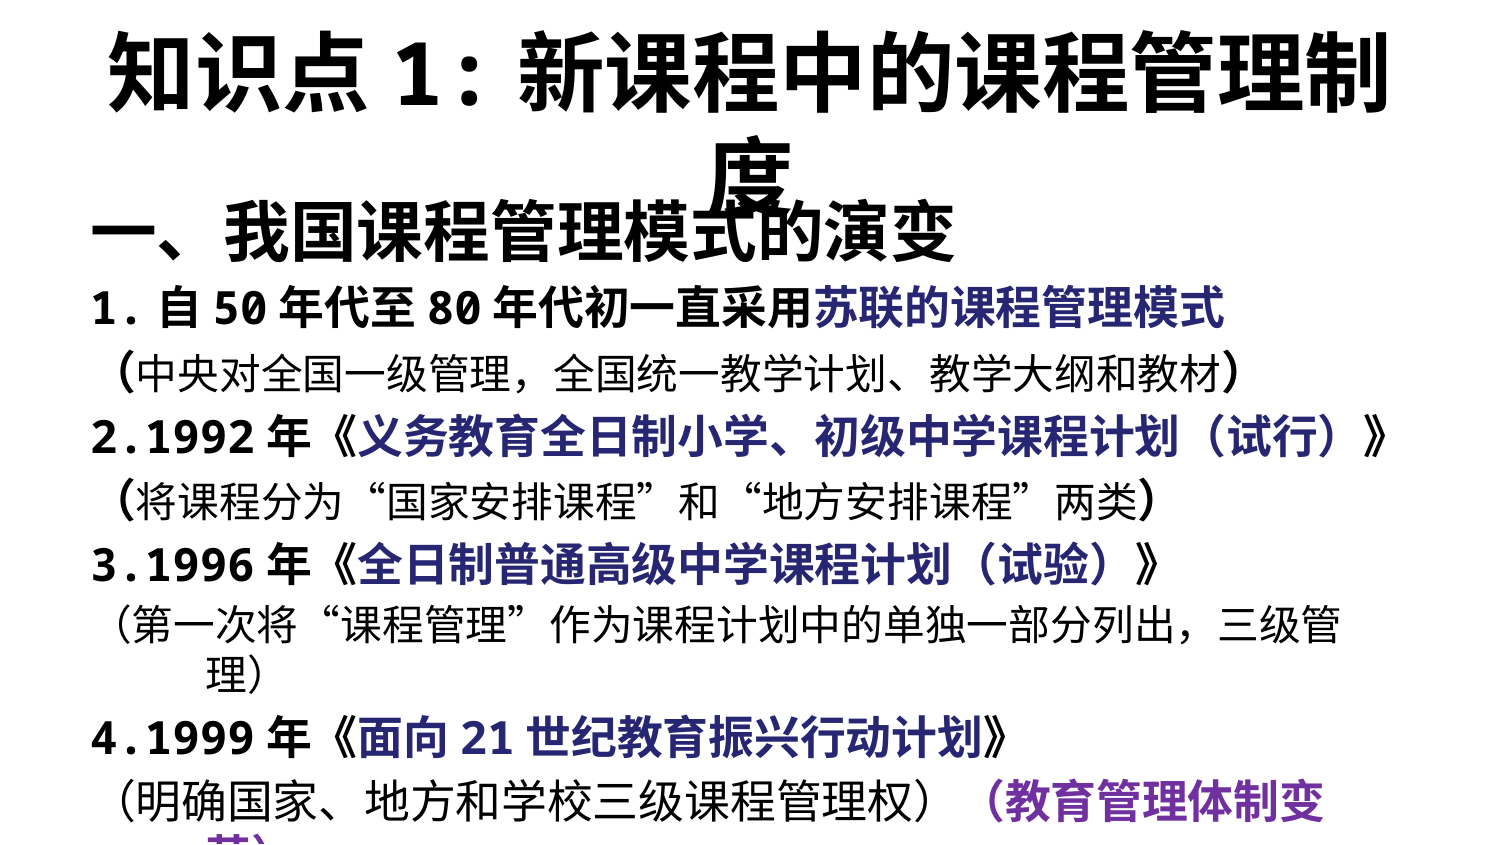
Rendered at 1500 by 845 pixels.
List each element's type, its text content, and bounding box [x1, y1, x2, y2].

title 知识点1:新课程中的课程管理制度 [74, 62, 1426, 182]
list 一、我国课程管理模式的演变 1.自50年代至80年代初一直采用苏联的课程管理模式 （中央对全国一级管理，全国统一教学计划、教学大纲和教材） 2.1992年《义务教育全日制小学、初级中学课程计划（试行）》 （将课程分为“国家安排课程”和“地方安排课程”两类） 3.1996年《全日制普通高级中学课程计划（试验）》 （第一次将“课程管理”作为课程计划中的单独一部分列出，三级管理） 4.1999年《面向21世纪教育振兴行动计划》 （明确国家、地方和学校三级课程管理权）（教育管理体制变革） [74, 182, 1426, 807]
